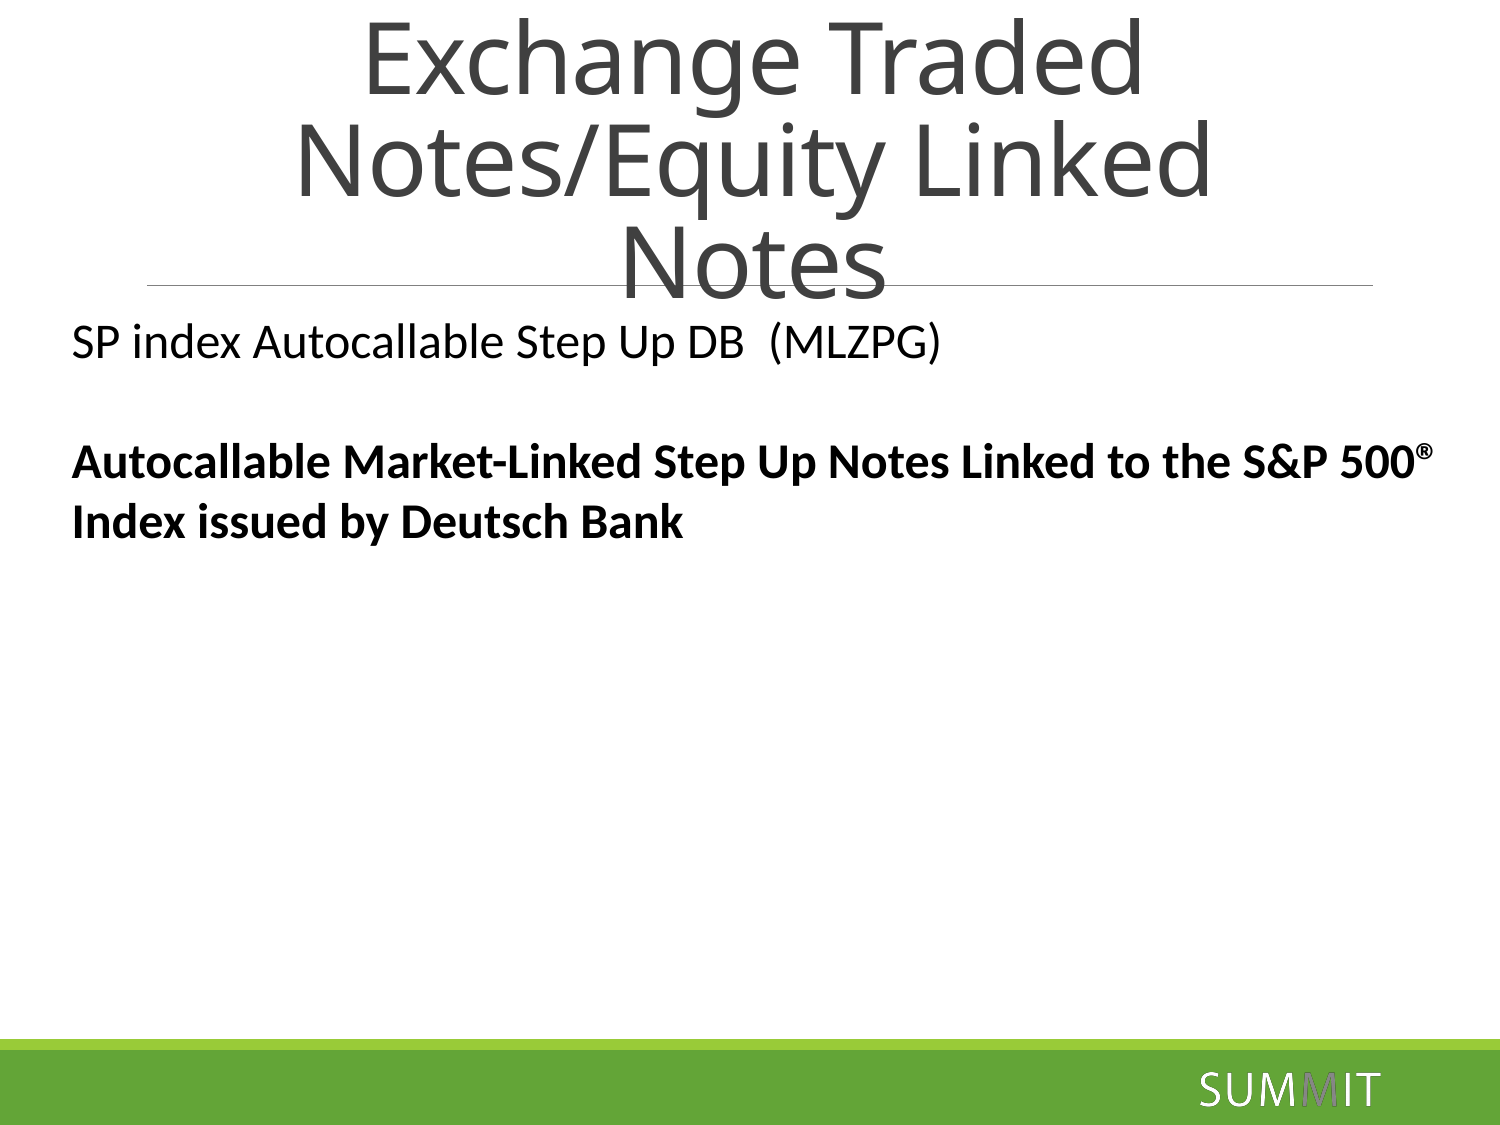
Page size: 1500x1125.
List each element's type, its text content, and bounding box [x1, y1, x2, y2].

text_box SP index Autocallable Step Up DB (MLZPG) Autocallable Market-Linked Step Up Notes Linked to the S&P 500® Index issued by Deutsch Bank [56, 301, 1476, 557]
title Exchange Traded Notes/Equity Linked Notes [135, 47, 1373, 285]
picture [1196, 1024, 1386, 1125]
